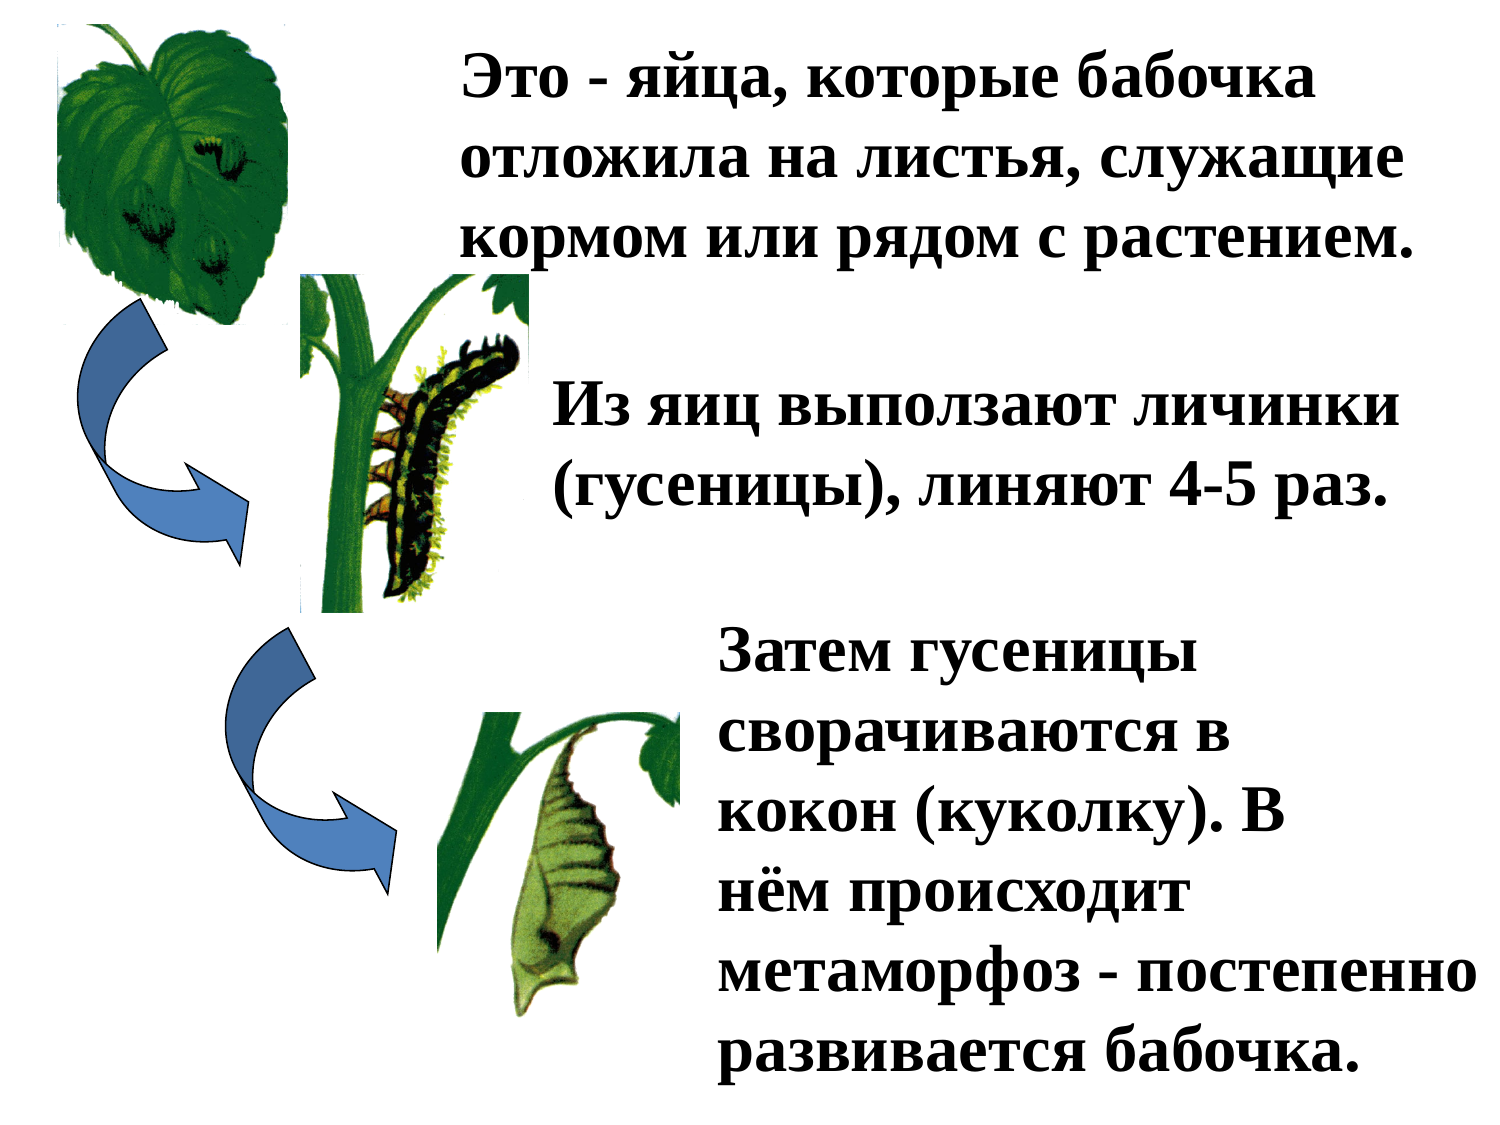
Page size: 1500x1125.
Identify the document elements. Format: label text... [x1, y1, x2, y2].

text_box Это - яйца, которые бабочка отложила на листья, служащие кормом или рядом с растением. [445, 23, 1433, 278]
picture [49, 24, 288, 326]
picture [437, 712, 680, 1038]
picture [299, 274, 529, 613]
text_box Затем гусеницы сворачиваются в кокон (куколку). В нём происходит метаморфоз - постепенно развивается бабочка. [703, 597, 1500, 1093]
text_box [77, 334, 249, 566]
text_box Из яиц выползают личинки (гусеницы), линяют 4-5 раз. [537, 351, 1500, 527]
text_box [225, 627, 397, 895]
